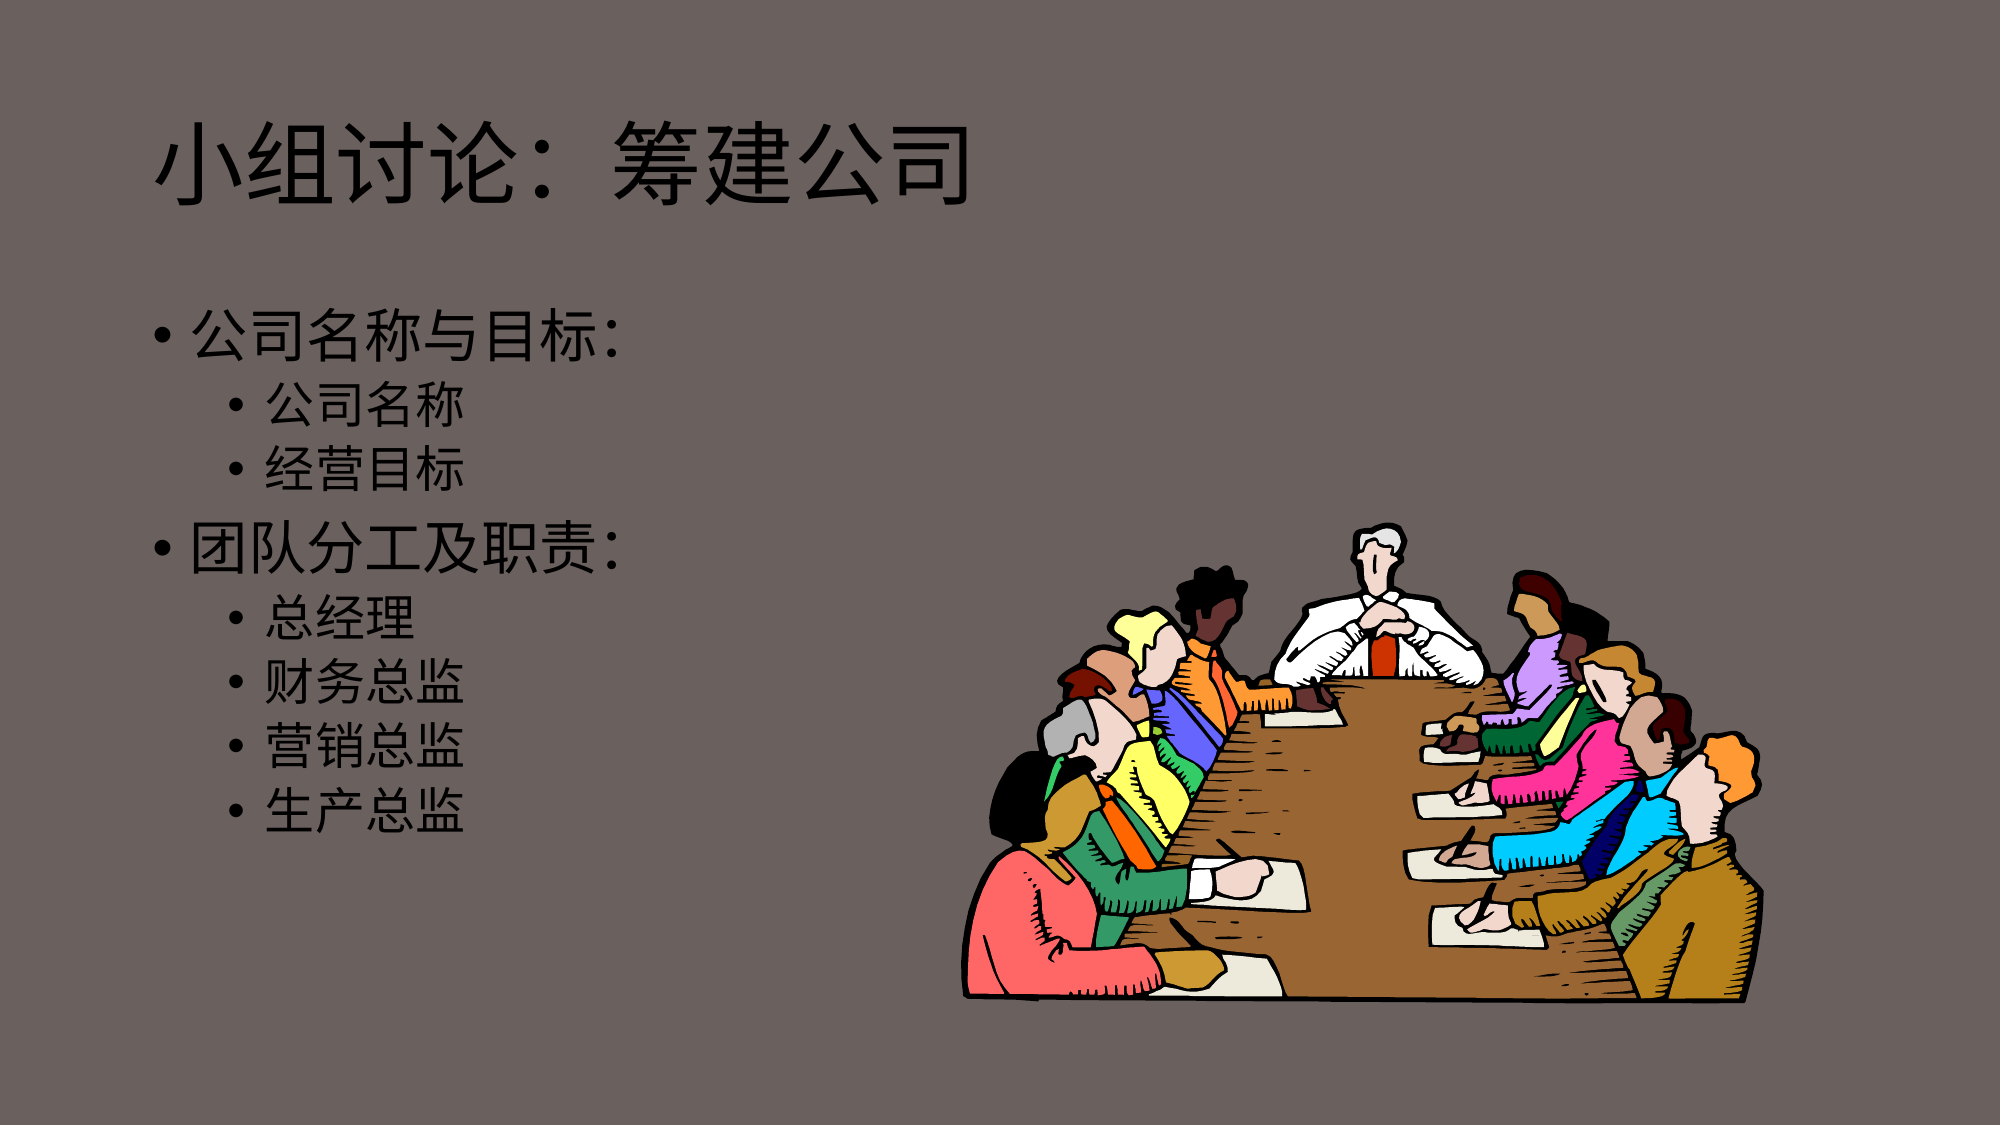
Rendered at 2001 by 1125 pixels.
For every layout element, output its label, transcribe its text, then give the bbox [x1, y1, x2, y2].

picture [957, 519, 1767, 1004]
title 小组讨论：筹建公司 [137, 59, 1863, 278]
list 公司名称与目标： 公司名称 经营目标 团队分工及职责： 总经理 财务总监 营销总监 生产总监 [137, 299, 1863, 1014]
